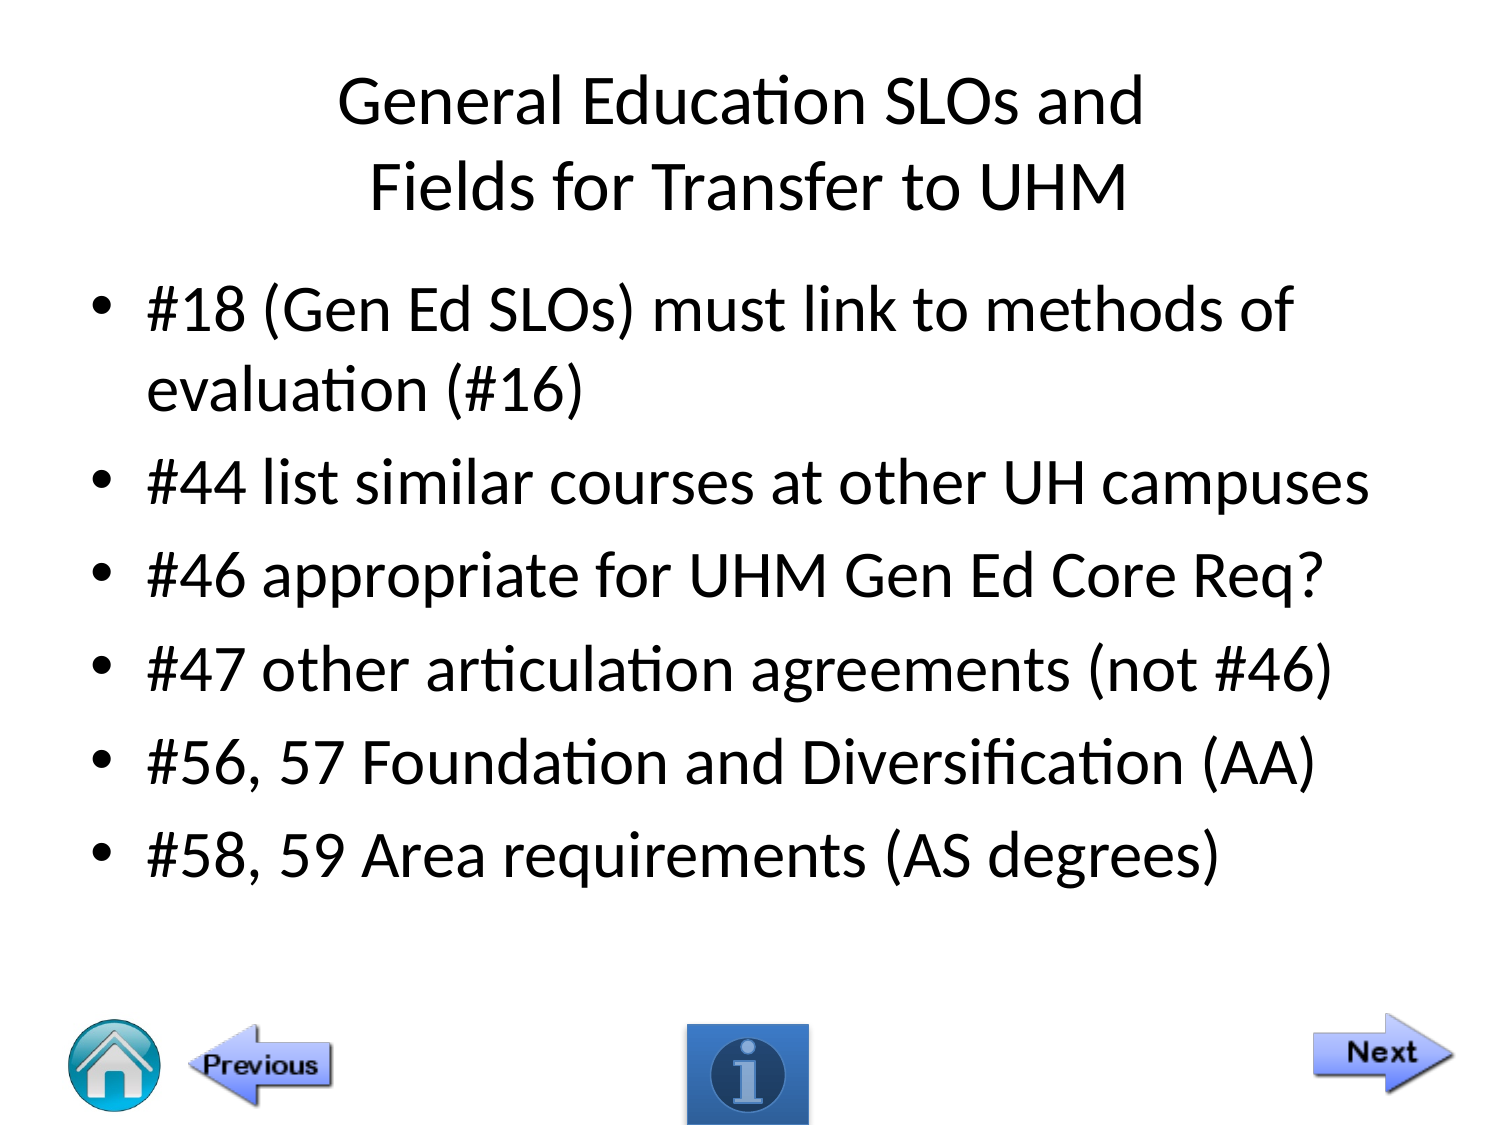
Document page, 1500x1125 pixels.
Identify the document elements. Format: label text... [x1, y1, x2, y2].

title General Education SLOs and Fields for Transfer to UHM [75, 45, 1425, 233]
list #18 (Gen Ed SLOs) must link to methods of evaluation (#16) #44 list similar courses at other UH campuses #46 appropriate for UHM Gen Ed Core Req? #47 other articulation agreements (not #46) #56, 57 Foundation and Diversification (AA) #58, 59 Area requirements (AS degrees) [75, 257, 1425, 1000]
picture [62, 1012, 166, 1116]
picture [187, 1023, 338, 1113]
picture [1312, 1012, 1460, 1100]
text_box [687, 1024, 809, 1125]
